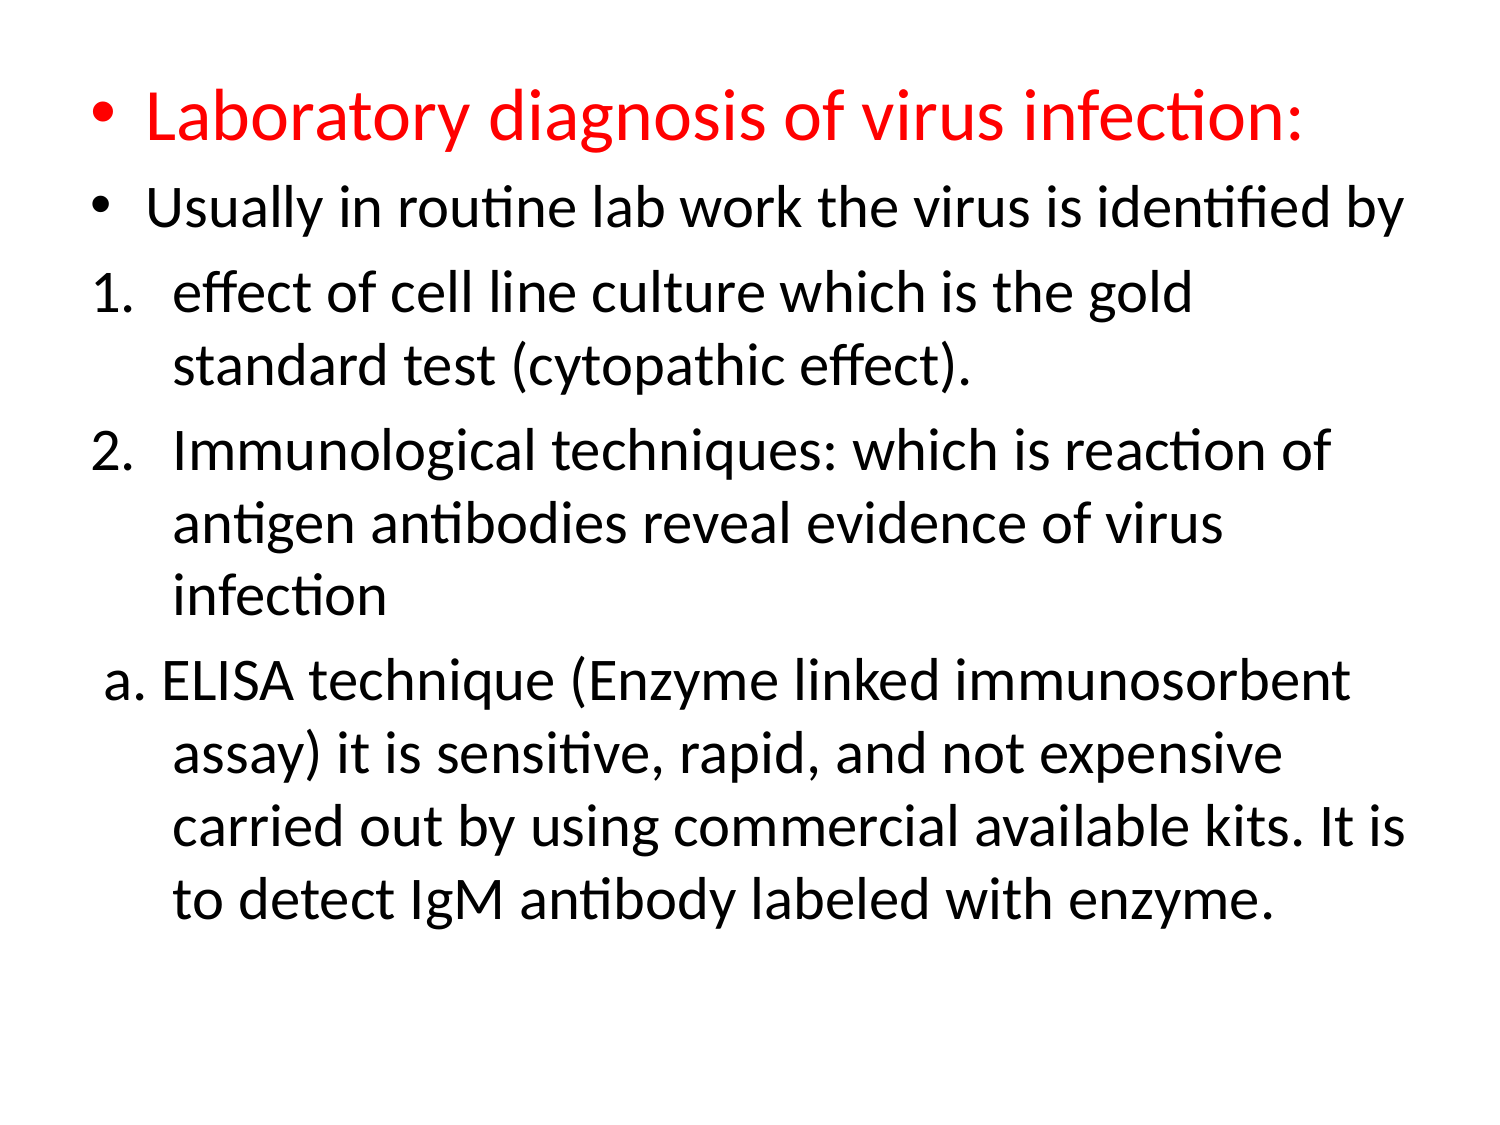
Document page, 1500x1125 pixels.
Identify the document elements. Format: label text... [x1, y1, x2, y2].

list Laboratory diagnosis of virus infection: Usually in routine lab work the virus is identified by effect of cell line culture which is the gold standard test (cytopathic effect). Immunological techniques: which is reaction of antigen antibodies reveal evidence of virus infection a. ELISA technique (Enzyme linked immunosorbent assay) it is sensitive, rapid, and not expensive carried out by using commercial available kits. It is to detect IgM antibody labeled with enzyme. [75, 58, 1425, 1005]
